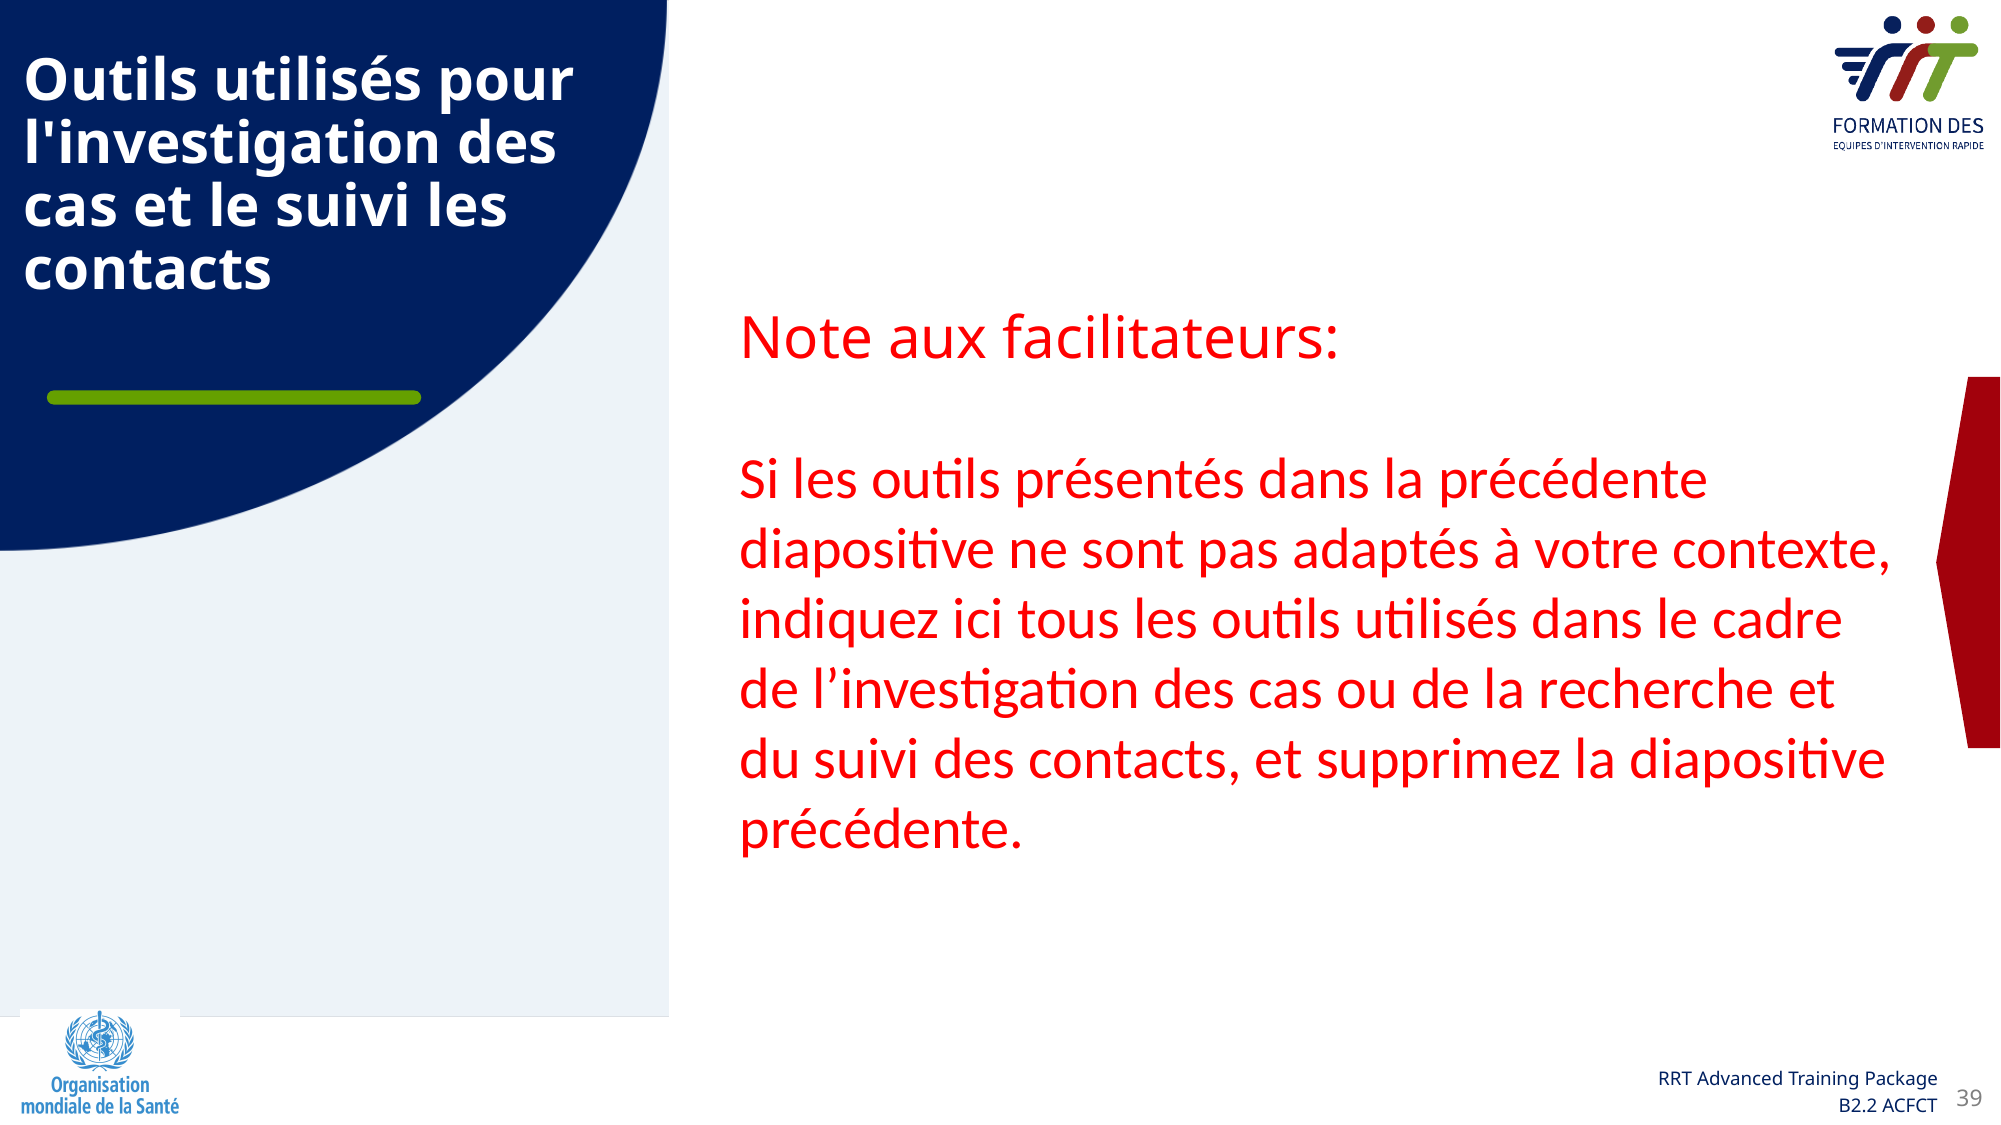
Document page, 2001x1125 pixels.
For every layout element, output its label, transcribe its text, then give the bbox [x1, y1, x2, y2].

text_box [46, 390, 422, 405]
picture [1833, 15, 1984, 151]
title Outils utilisés pour l'investigation des cas et le suivi les contacts [16, 87, 662, 455]
text_box Note aux facilitateurs: Si les outils présentés dans la précédente diapositive ne sont pas adaptés à votre contexte, indiquez ici tous les outils utilisés dans le cadre de l’investigation des cas ou de la recherche et du suivi des contacts, et supprimez la diapositive précédente. [732, 292, 1906, 918]
picture [0, 0, 669, 1115]
